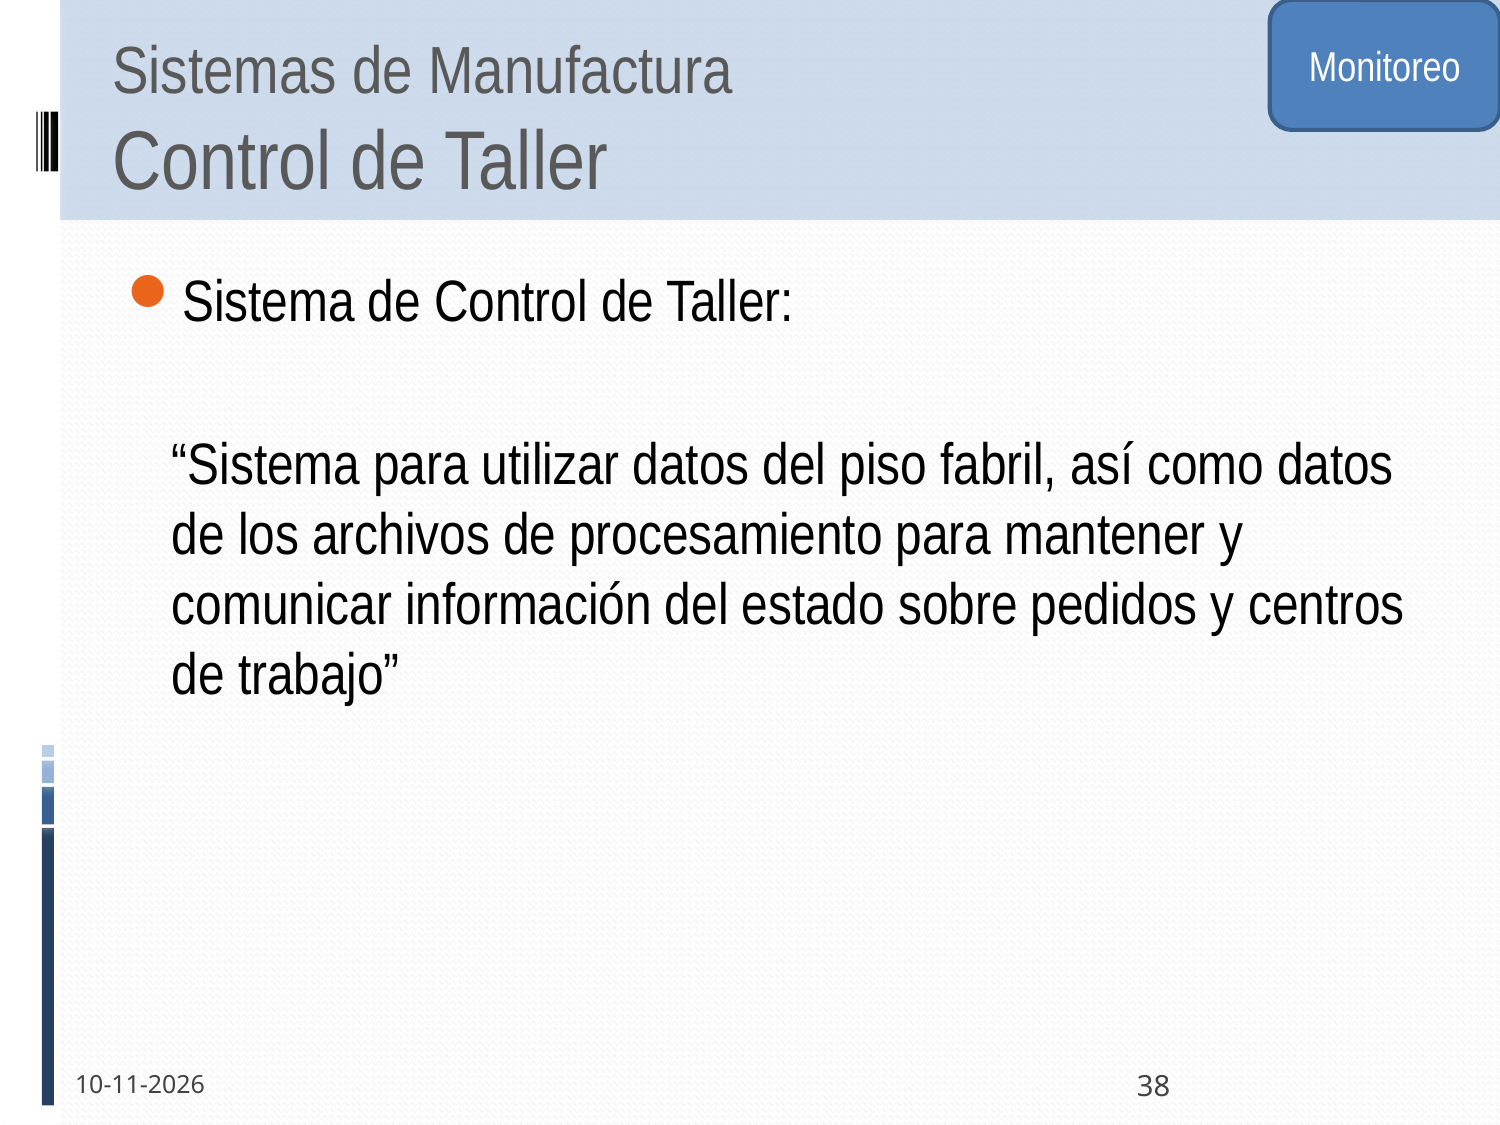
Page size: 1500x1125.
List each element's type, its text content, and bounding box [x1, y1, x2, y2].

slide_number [75, 1042, 243, 1103]
slide_number 38 [1045, 1046, 1171, 1107]
title Sistemas de Manufactura Control de Taller [111, 18, 1436, 207]
text_box Monitoreo [1267, 0, 1500, 132]
list Sistema de Control de Taller: “Sistema para utilizar datos del piso fabril, así como datos de los archivos de procesamiento para mantener y comunicar información del estado sobre pedidos y centros de trabajo” [111, 255, 1436, 1038]
